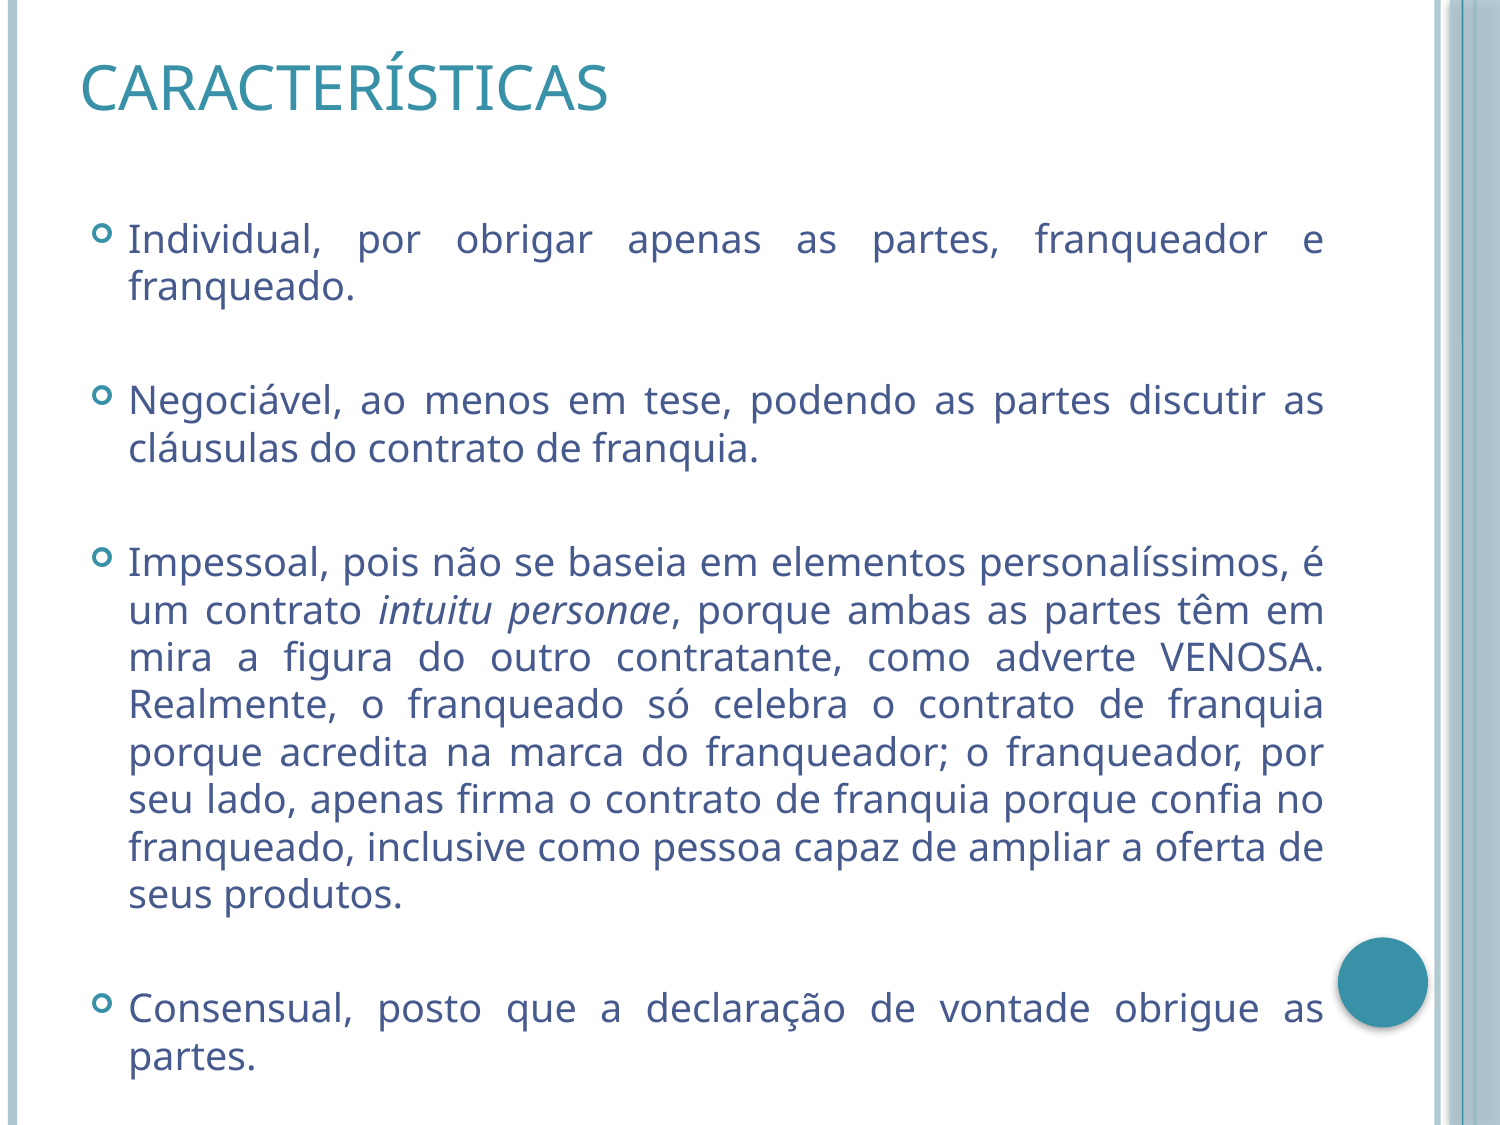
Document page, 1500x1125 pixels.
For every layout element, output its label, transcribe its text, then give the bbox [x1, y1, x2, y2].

title Características [64, 0, 1290, 131]
list Individual, por obrigar apenas as partes, franqueador e franqueado. Negociável, ao menos em tese, podendo as partes discutir as cláusulas do contrato de franquia. Impessoal, pois não se baseia em elementos personalíssimos, é um contrato intuitu personae, porque ambas as partes têm em mira a figura do outro contratante, como adverte VENOSA. Realmente, o franqueado só celebra o contrato de franquia porque acredita na marca do franqueador; o franqueador, por seu lado, apenas firma o contrato de franquia porque confia no franqueado, inclusive como pessoa capaz de ampliar a oferta de seus produtos. Consensual, posto que a declaração de vontade obrigue as partes. [75, 149, 1341, 1094]
